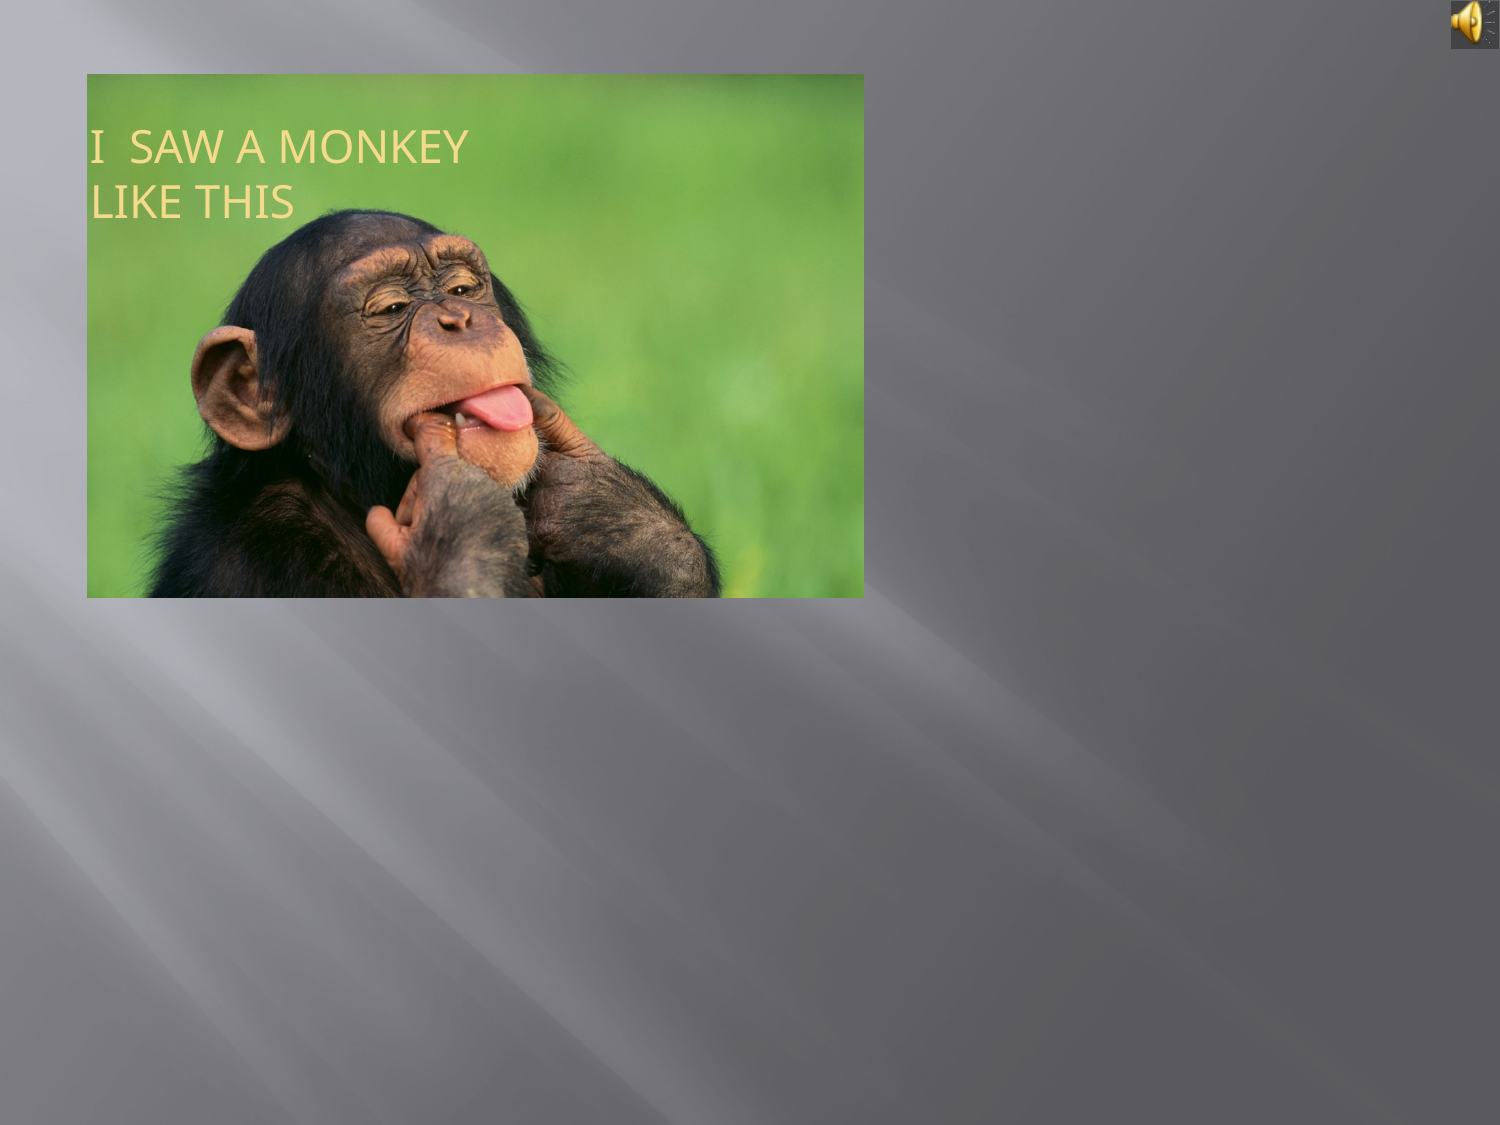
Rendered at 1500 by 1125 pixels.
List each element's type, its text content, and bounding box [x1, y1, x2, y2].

picture [87, 74, 864, 598]
picture [1449, 0, 1500, 51]
title I SAW A MONKEY LIKE THIS [75, 44, 569, 236]
